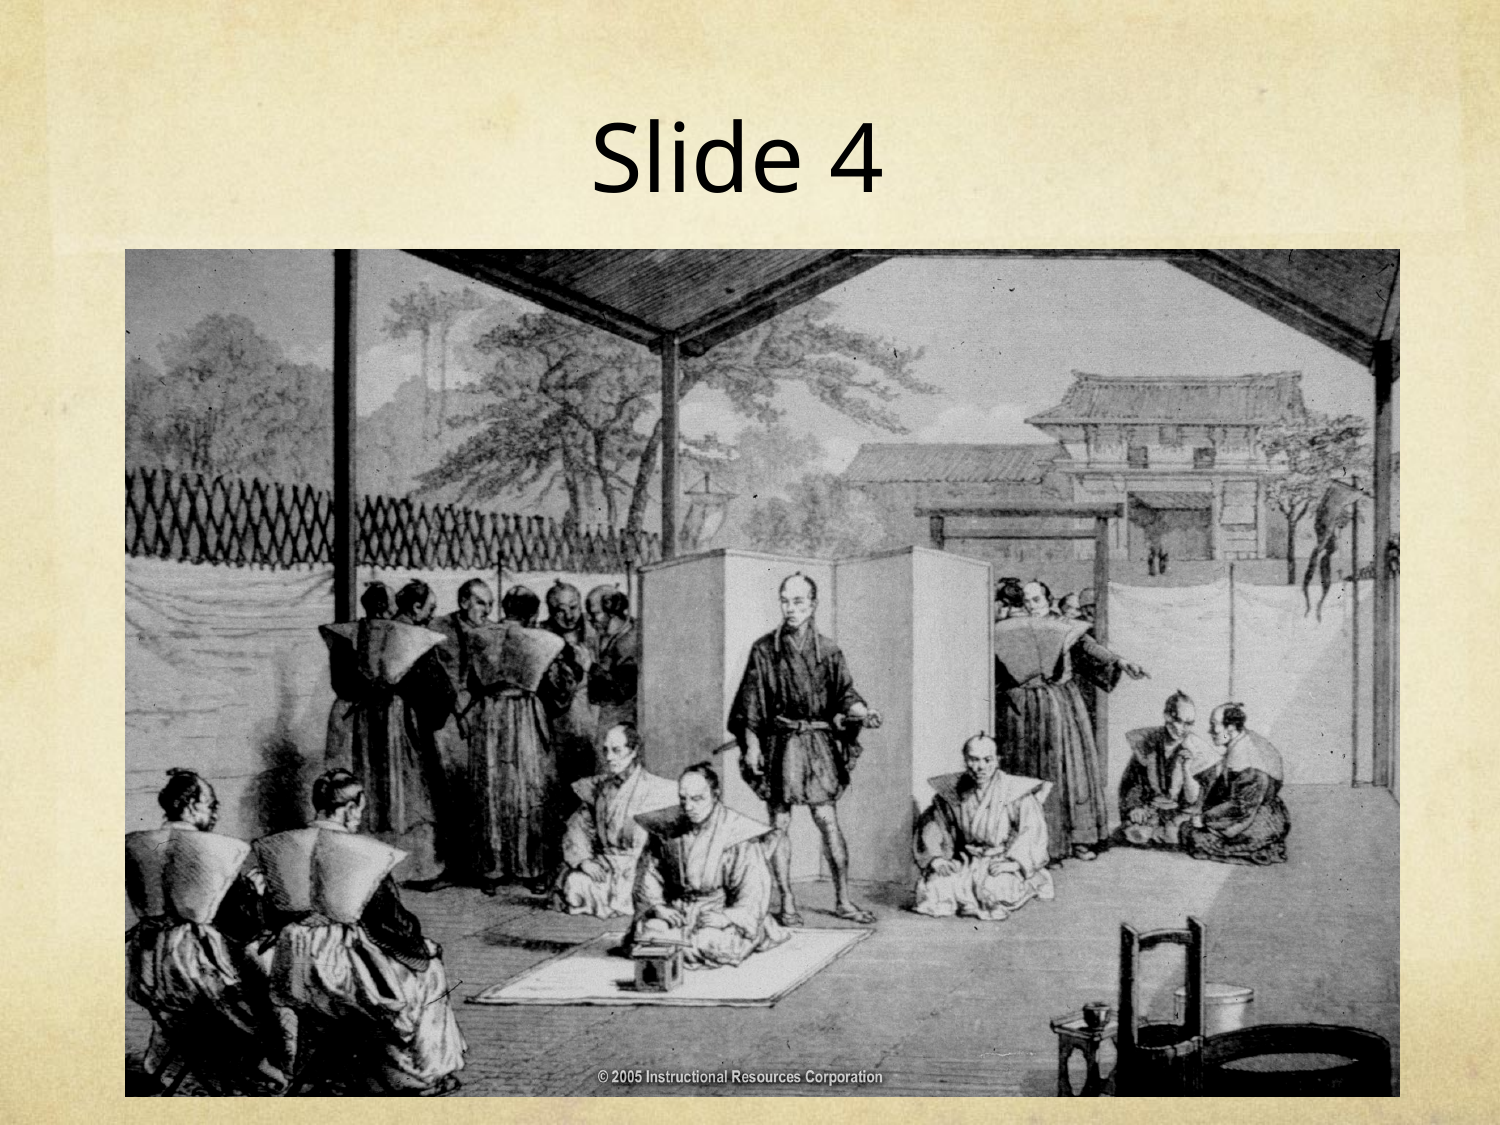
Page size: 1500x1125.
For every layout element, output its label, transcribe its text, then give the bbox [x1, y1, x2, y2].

title Slide 4 [150, 82, 1350, 225]
picture [0, 0, 1500, 1125]
